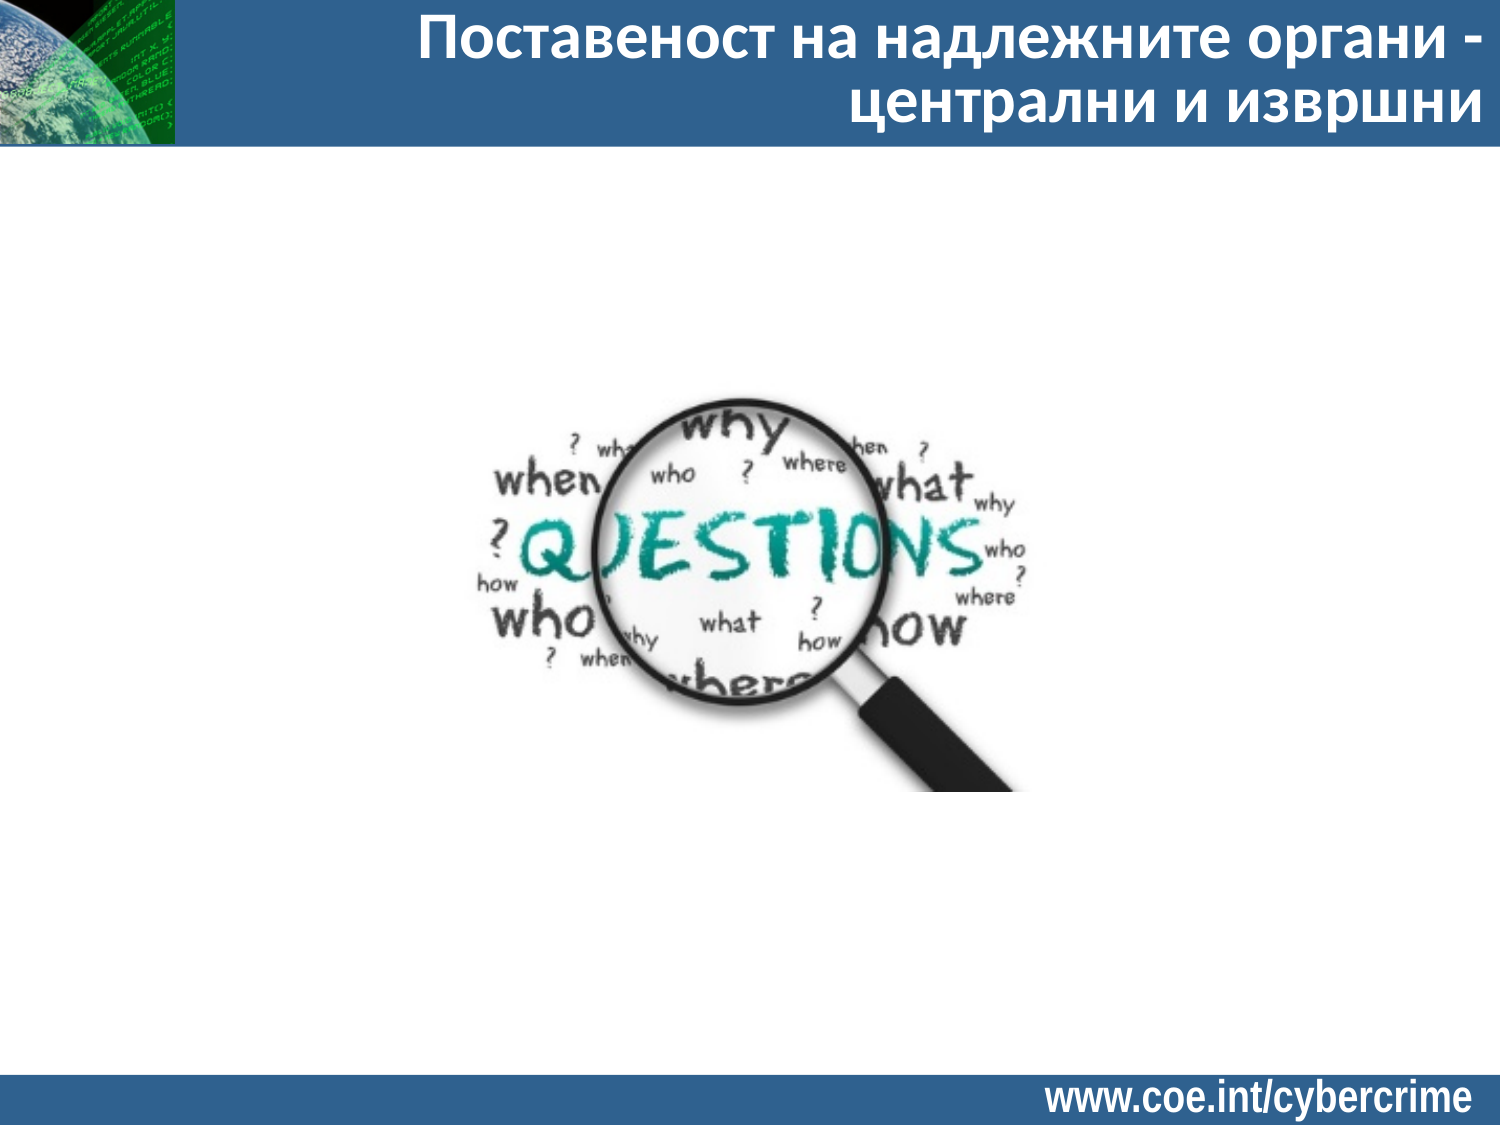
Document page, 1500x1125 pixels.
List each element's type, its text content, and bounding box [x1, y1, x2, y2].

picture [443, 332, 1057, 793]
text_box [0, 1073, 1030, 1125]
text_box Поставеност на надлежните органи - централни и извршни [177, 0, 1500, 149]
text_box www.coe.int/cybercrime [1030, 1059, 1500, 1125]
picture [0, 0, 175, 144]
